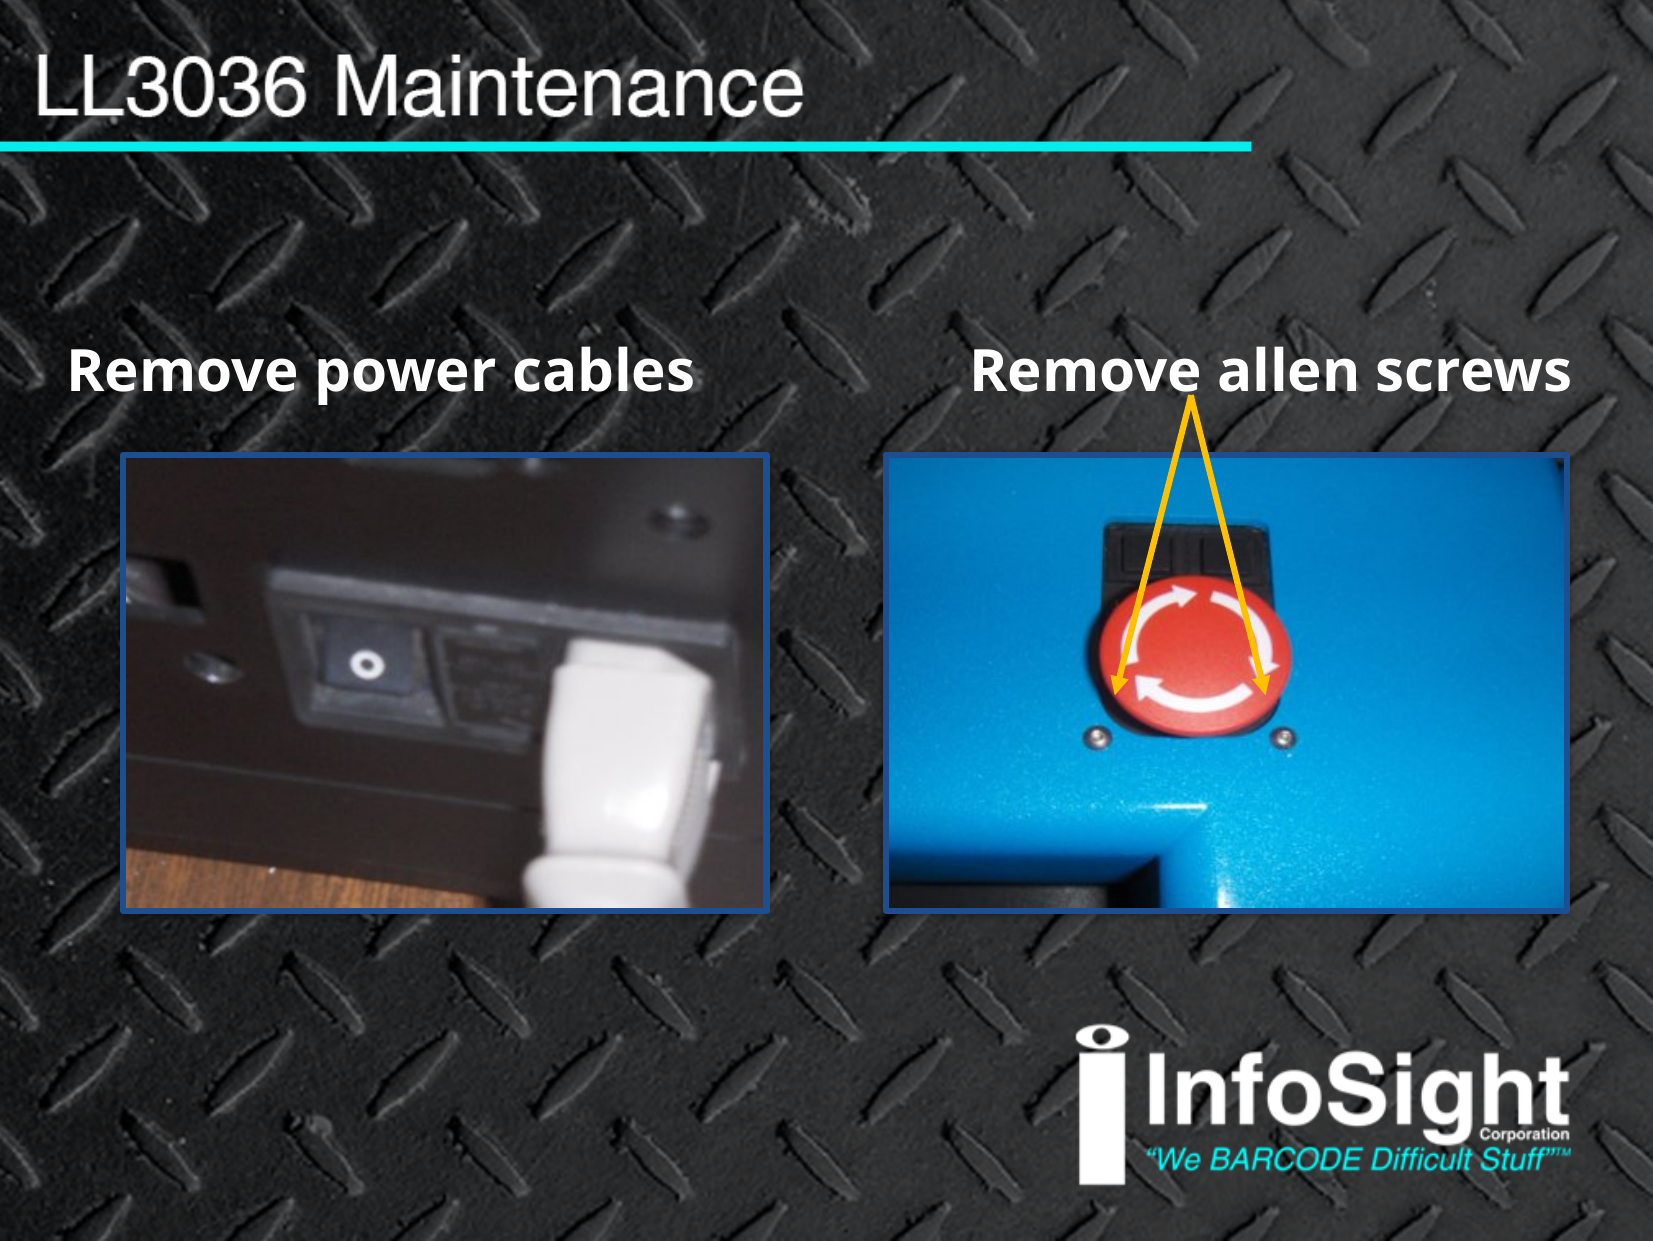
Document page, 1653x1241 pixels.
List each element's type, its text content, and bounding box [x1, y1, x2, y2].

picture [0, 0, 1653, 1241]
text_box Remove power cables Remove allen screws [51, 328, 1589, 400]
